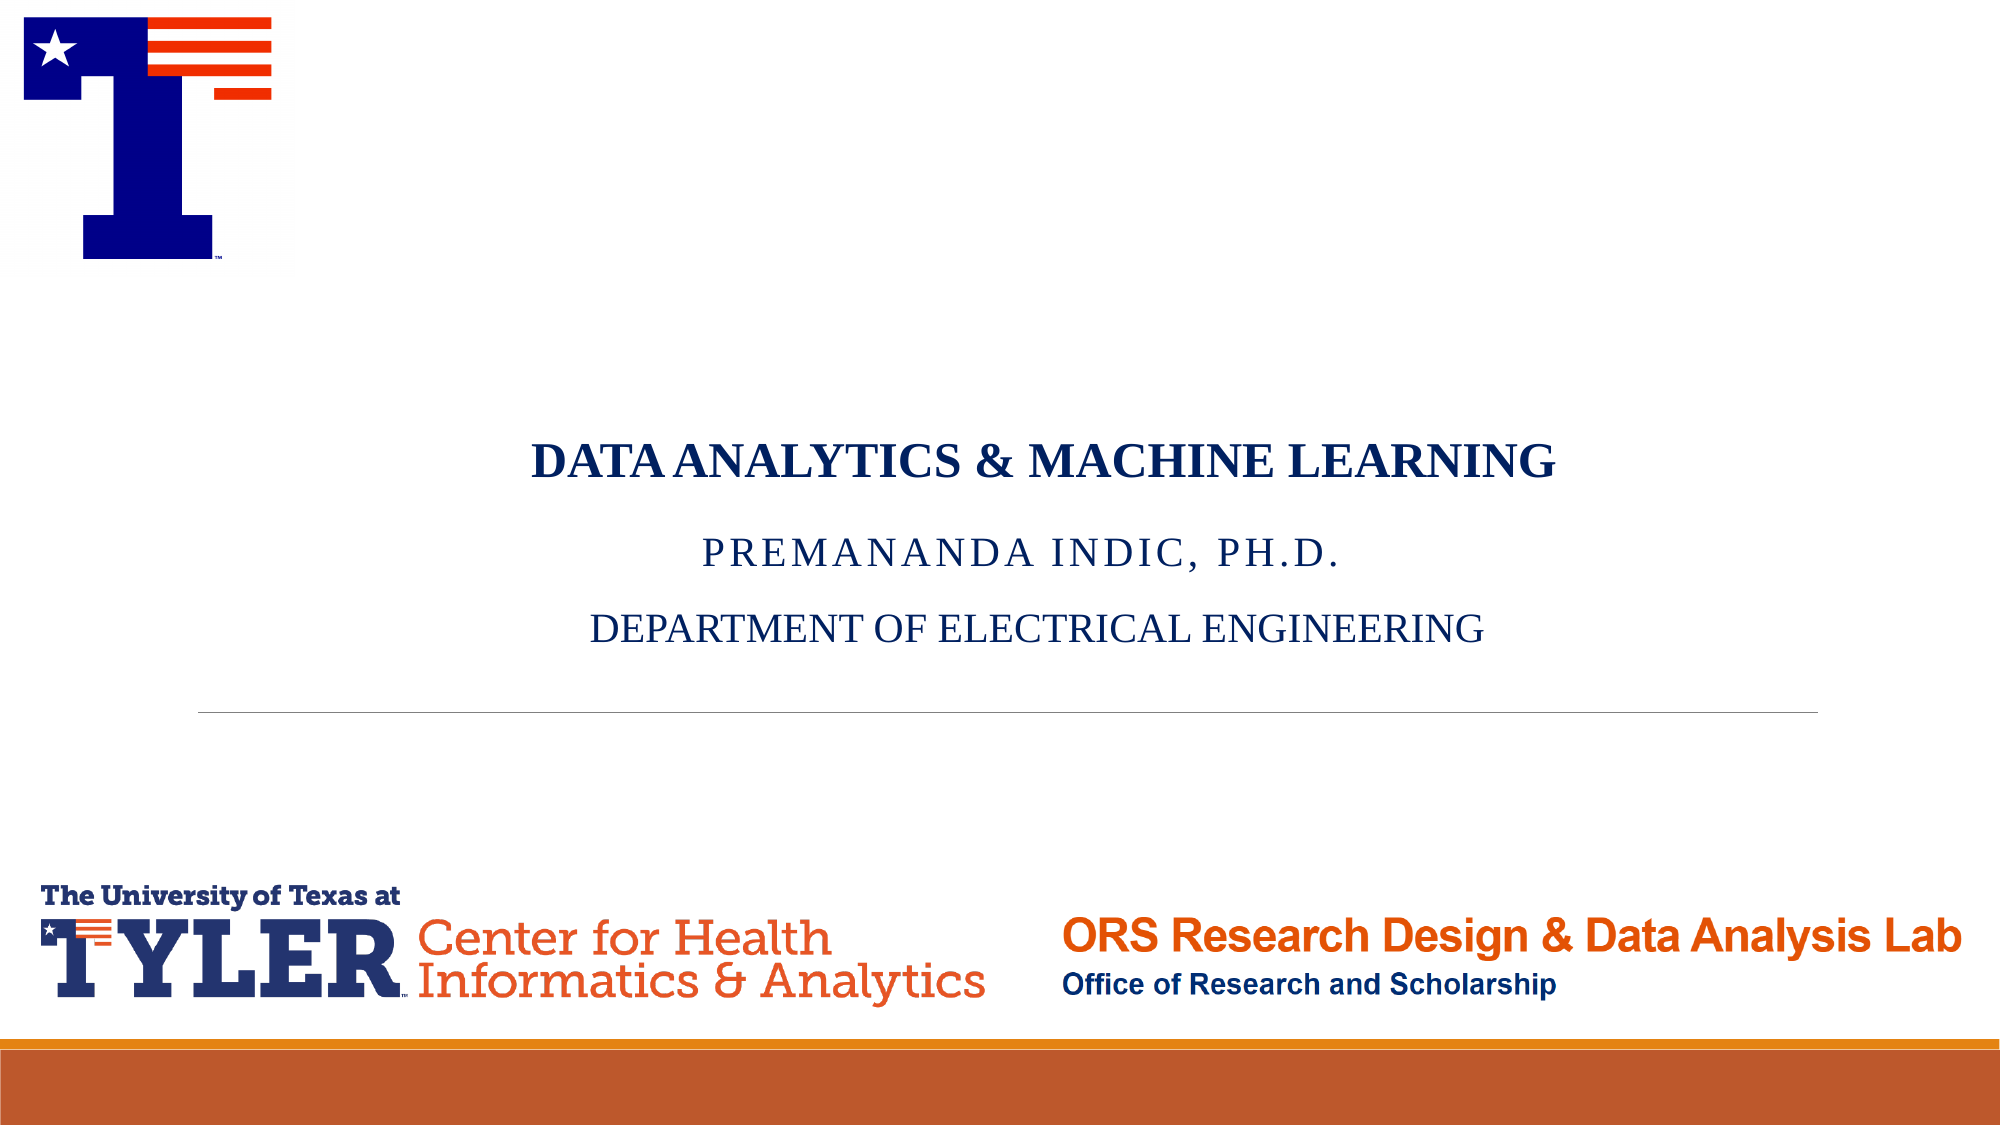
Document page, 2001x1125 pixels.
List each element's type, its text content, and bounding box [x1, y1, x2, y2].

picture [19, 853, 1006, 1031]
text_box DEPARTMENT OF ELECTRICAL ENGINEERING [407, 593, 1668, 659]
picture [1054, 901, 1990, 1008]
text_box DATA ANALYTICS & MACHINE LEARNING [294, 420, 1794, 556]
subtitle PREMANANDA Indic, Ph.D. [352, 556, 1689, 665]
picture [0, 0, 295, 277]
title [137, 571, 1254, 1028]
